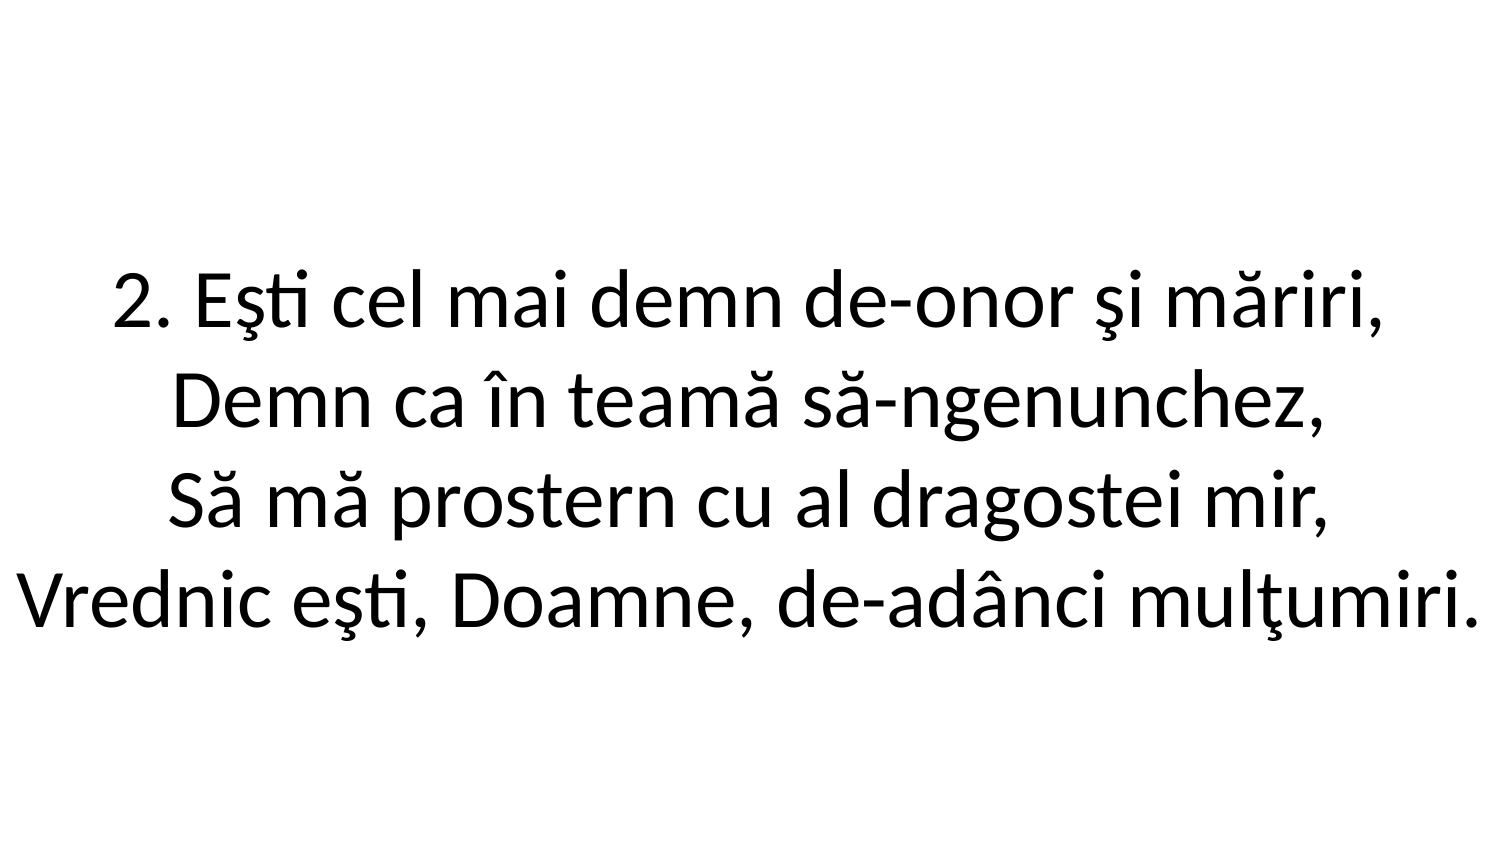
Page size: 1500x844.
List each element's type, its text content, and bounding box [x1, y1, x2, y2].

text_box 2. Eşti cel mai demn de-onor şi măriri, Demn ca în teamă să-ngenunchez, Să mă prostern cu al dragostei mir, Vrednic eşti, Doamne, de-adânci mulţumiri. [1, 192, 1499, 652]
